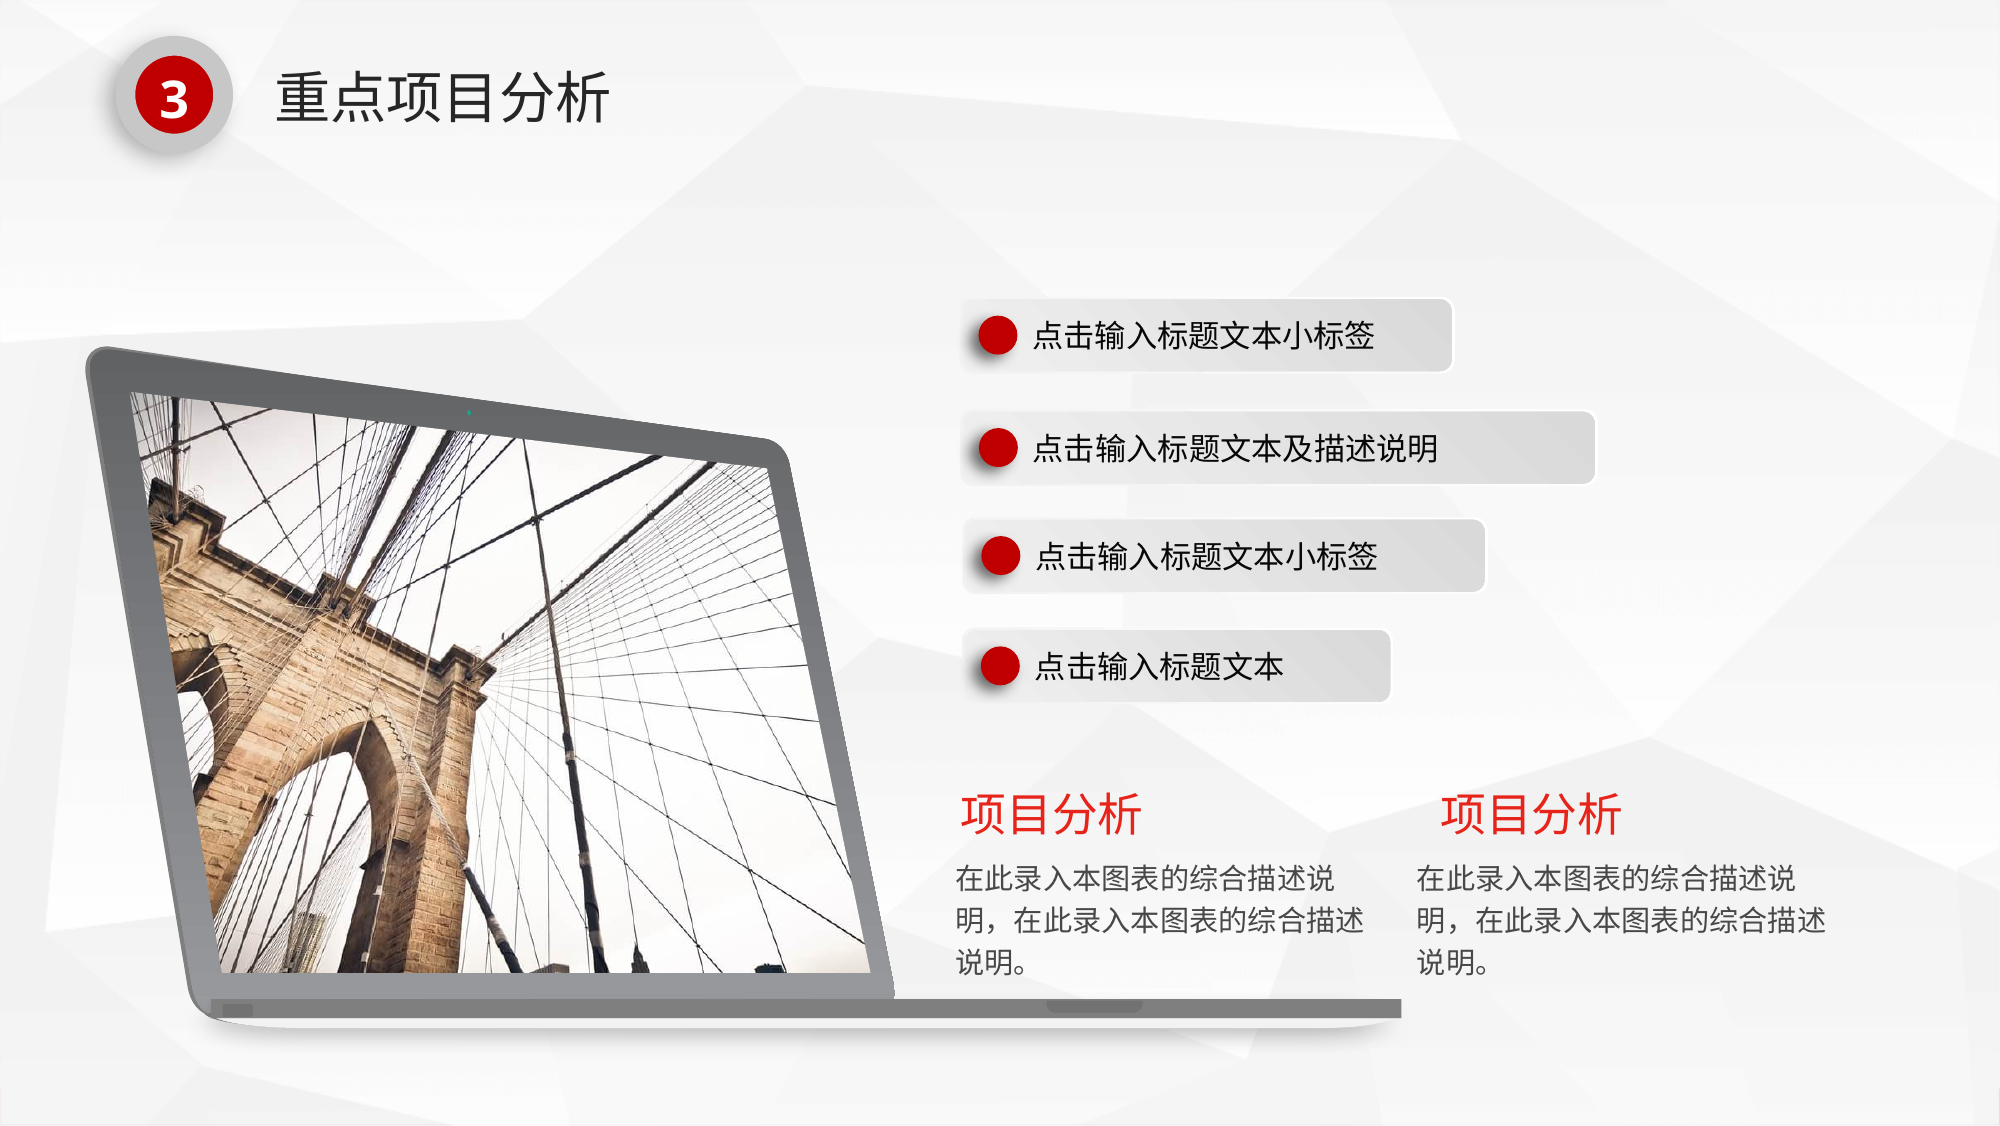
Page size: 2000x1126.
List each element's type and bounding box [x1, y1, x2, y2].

text_box [1405, 517, 1489, 595]
text_box [959, 296, 1456, 374]
text_box [82, 344, 1402, 1030]
text_box [116, 36, 233, 153]
text_box [1405, 409, 1599, 487]
picture [0, 0, 2000, 1126]
